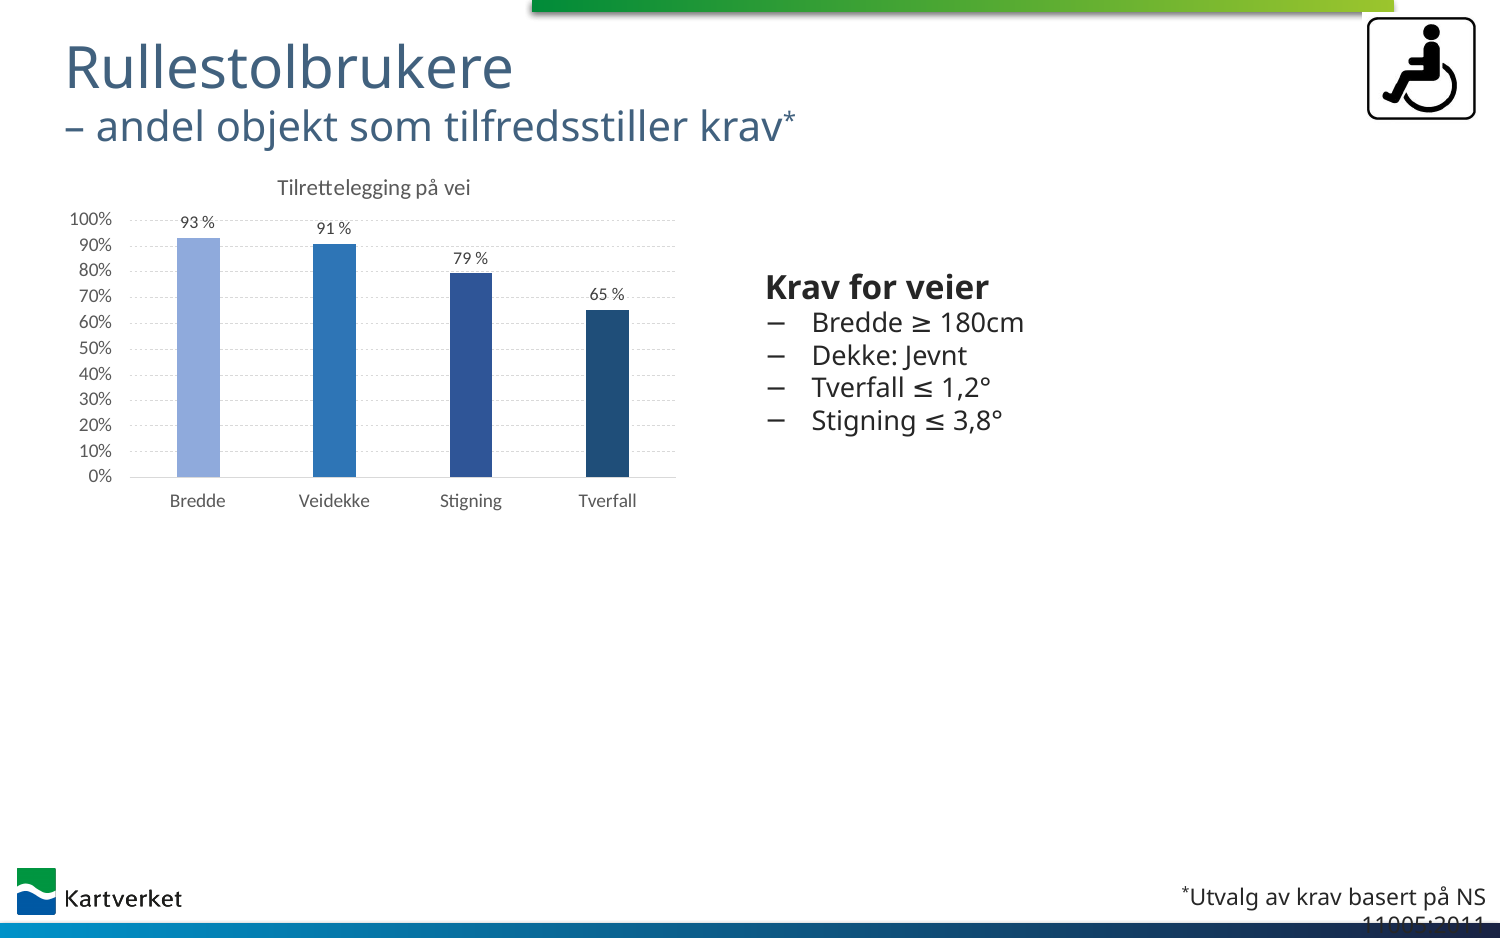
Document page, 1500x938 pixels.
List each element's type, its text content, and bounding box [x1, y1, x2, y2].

text_box *Utvalg av krav basert på NS 11005:2011 [1068, 873, 1500, 938]
text_box Rullestolbrukere – andel objekt som tilfredsstiller krav* [49, 25, 1431, 158]
picture [1362, 12, 1481, 126]
picture [62, 166, 687, 519]
text_box Krav for veier Bredde ≥ 180cm Dekke: Jevnt Tverfall ≤ 1,2° Stigning ≤ 3,8° [750, 258, 1234, 444]
